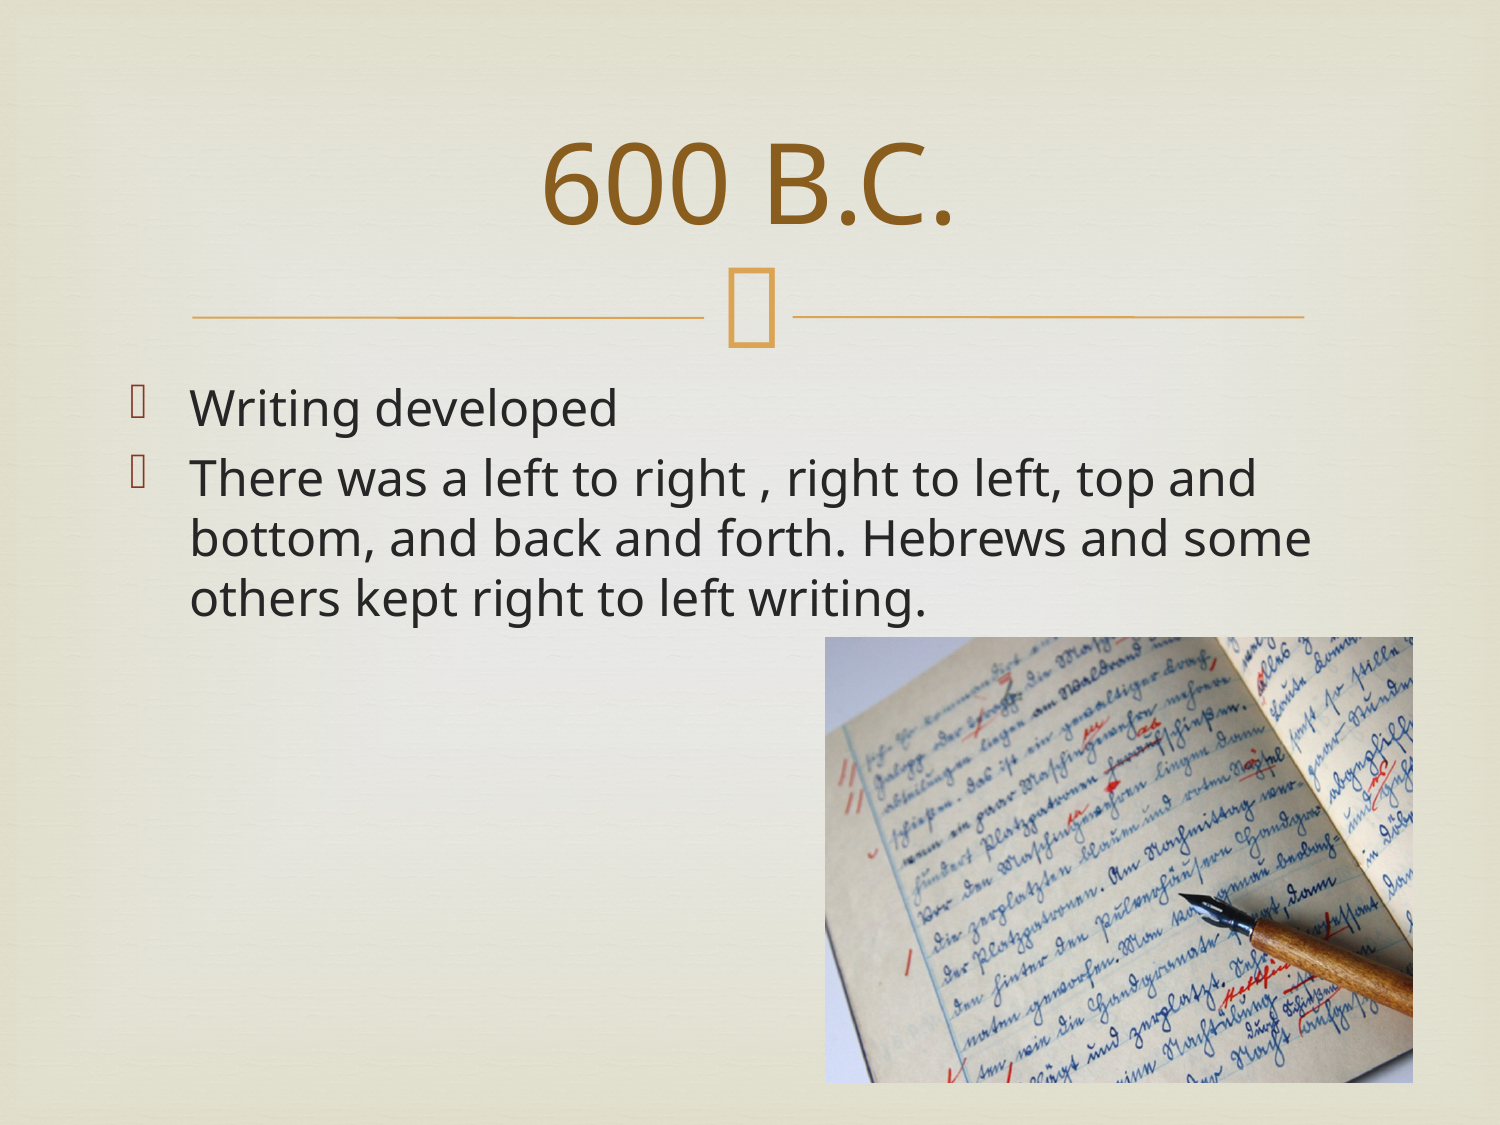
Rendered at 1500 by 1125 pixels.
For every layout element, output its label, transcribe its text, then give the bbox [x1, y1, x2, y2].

title 600 B.C. [112, 93, 1386, 267]
picture [824, 636, 1413, 1083]
list Writing developed There was a left to right , right to left, top and bottom, and back and forth. Hebrews and some others kept right to left writing. [114, 368, 1386, 1005]
